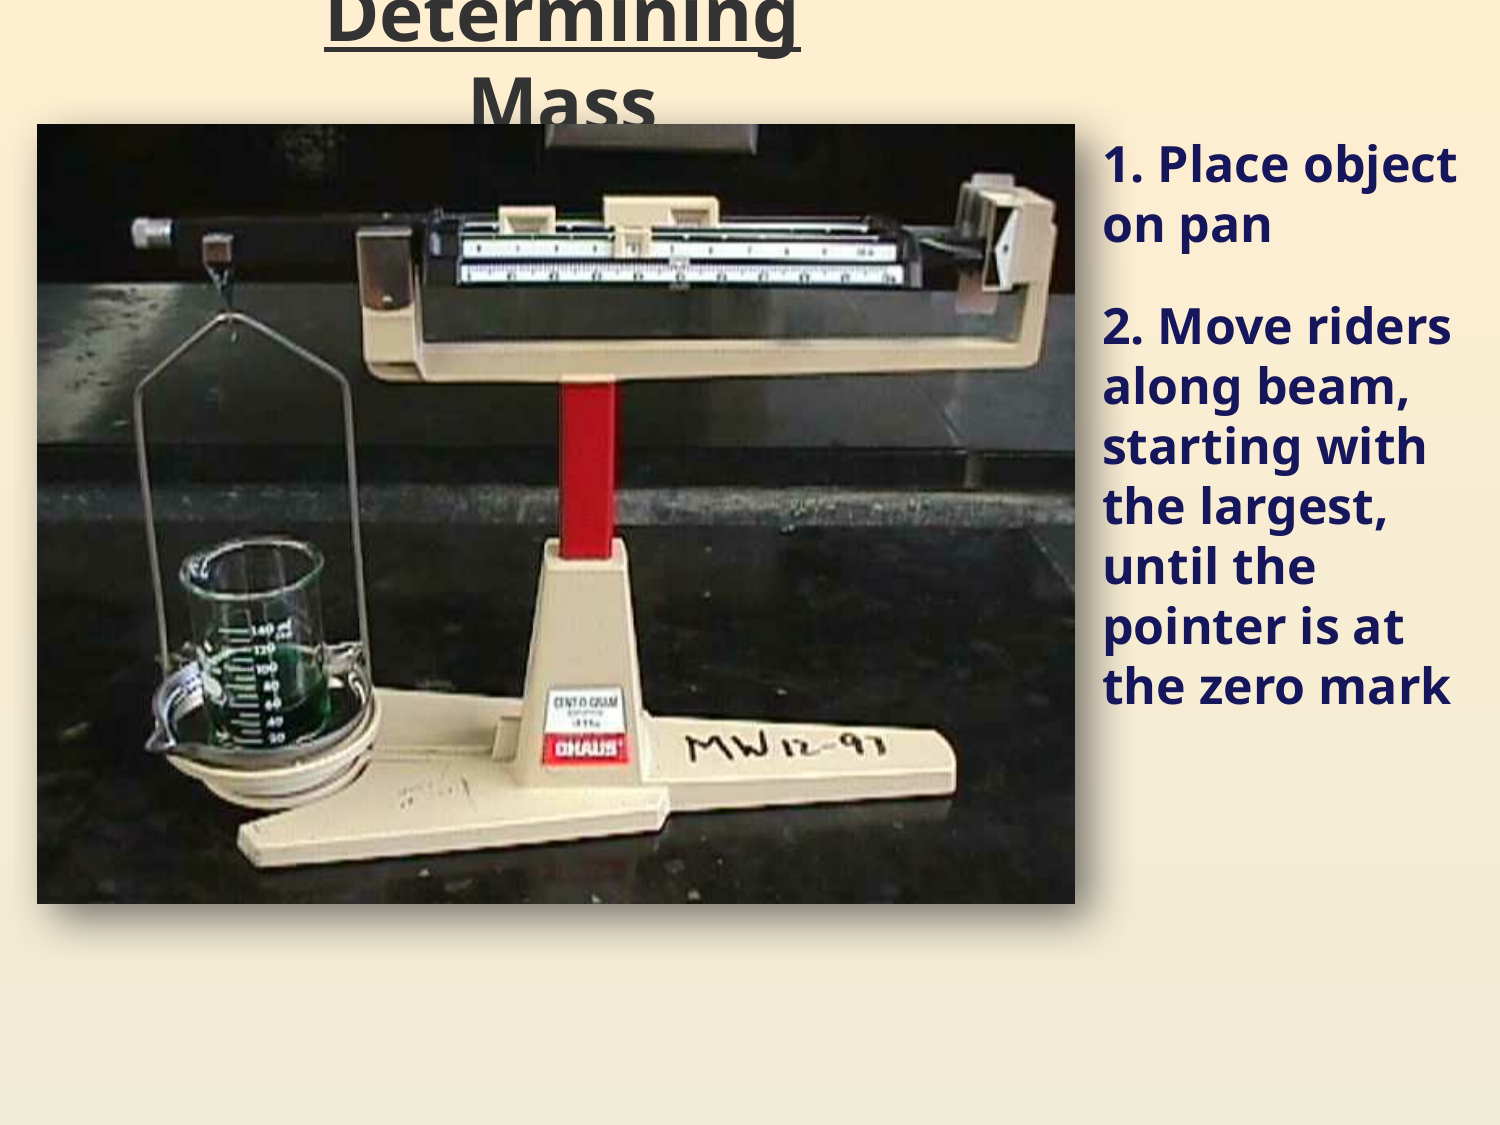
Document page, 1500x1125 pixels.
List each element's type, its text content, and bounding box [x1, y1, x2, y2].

title Determining Mass [224, 0, 901, 107]
text_box 2. Move riders along beam, starting with the largest, until the pointer is at the zero mark [1087, 287, 1500, 723]
picture [37, 124, 1076, 904]
text_box 1. Place object on pan [1087, 124, 1500, 260]
